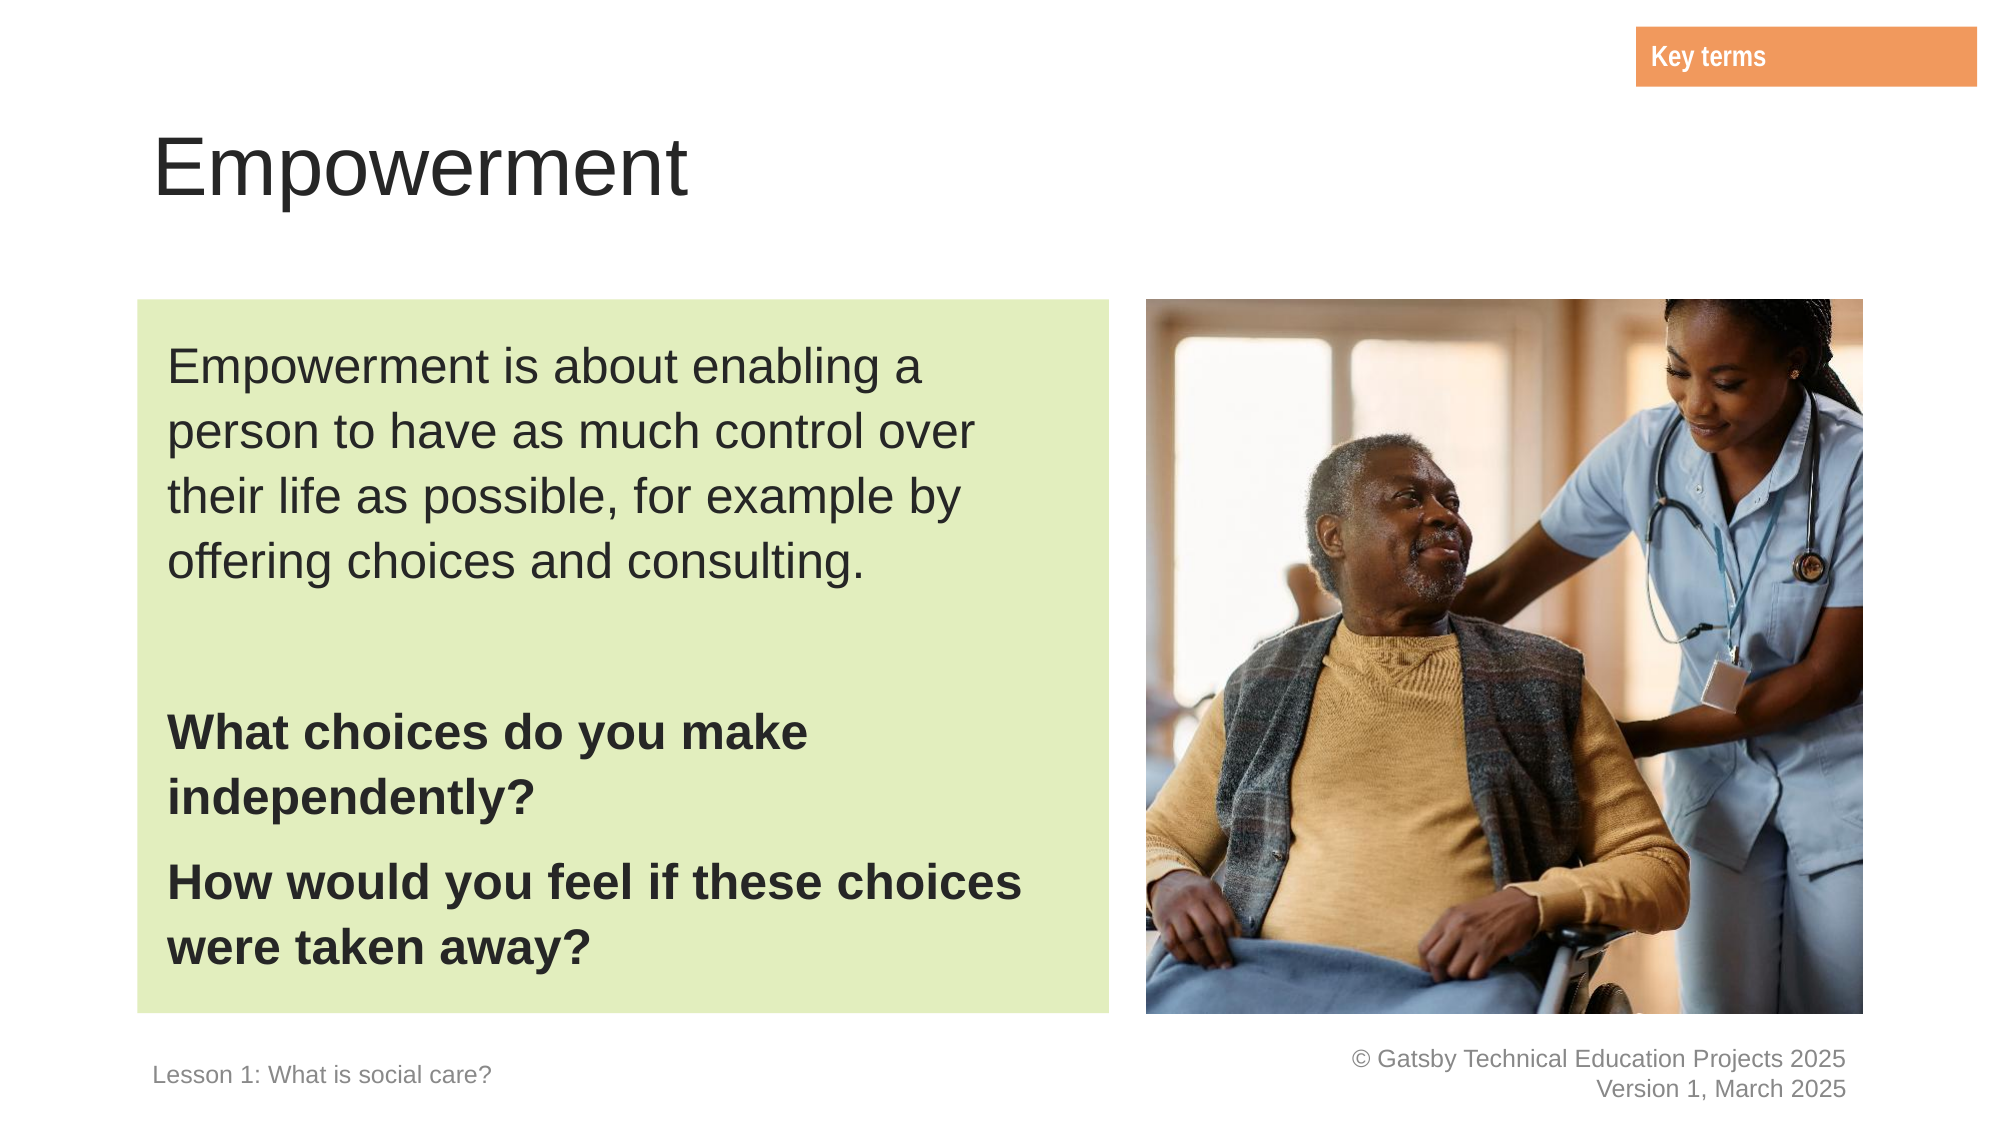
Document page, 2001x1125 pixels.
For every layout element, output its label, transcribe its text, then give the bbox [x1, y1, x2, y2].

picture [1146, 299, 1863, 1014]
title Empowerment [137, 59, 1863, 278]
list Key terms [1636, 26, 1978, 87]
list Lesson 1: What is social care? [137, 1042, 829, 1103]
list Empowerment is about enabling a person to have as much control over their life as possible, for example by offering choices and consulting. What choices do you make independently? How would you feel if these choices were taken away? [137, 299, 1109, 1014]
